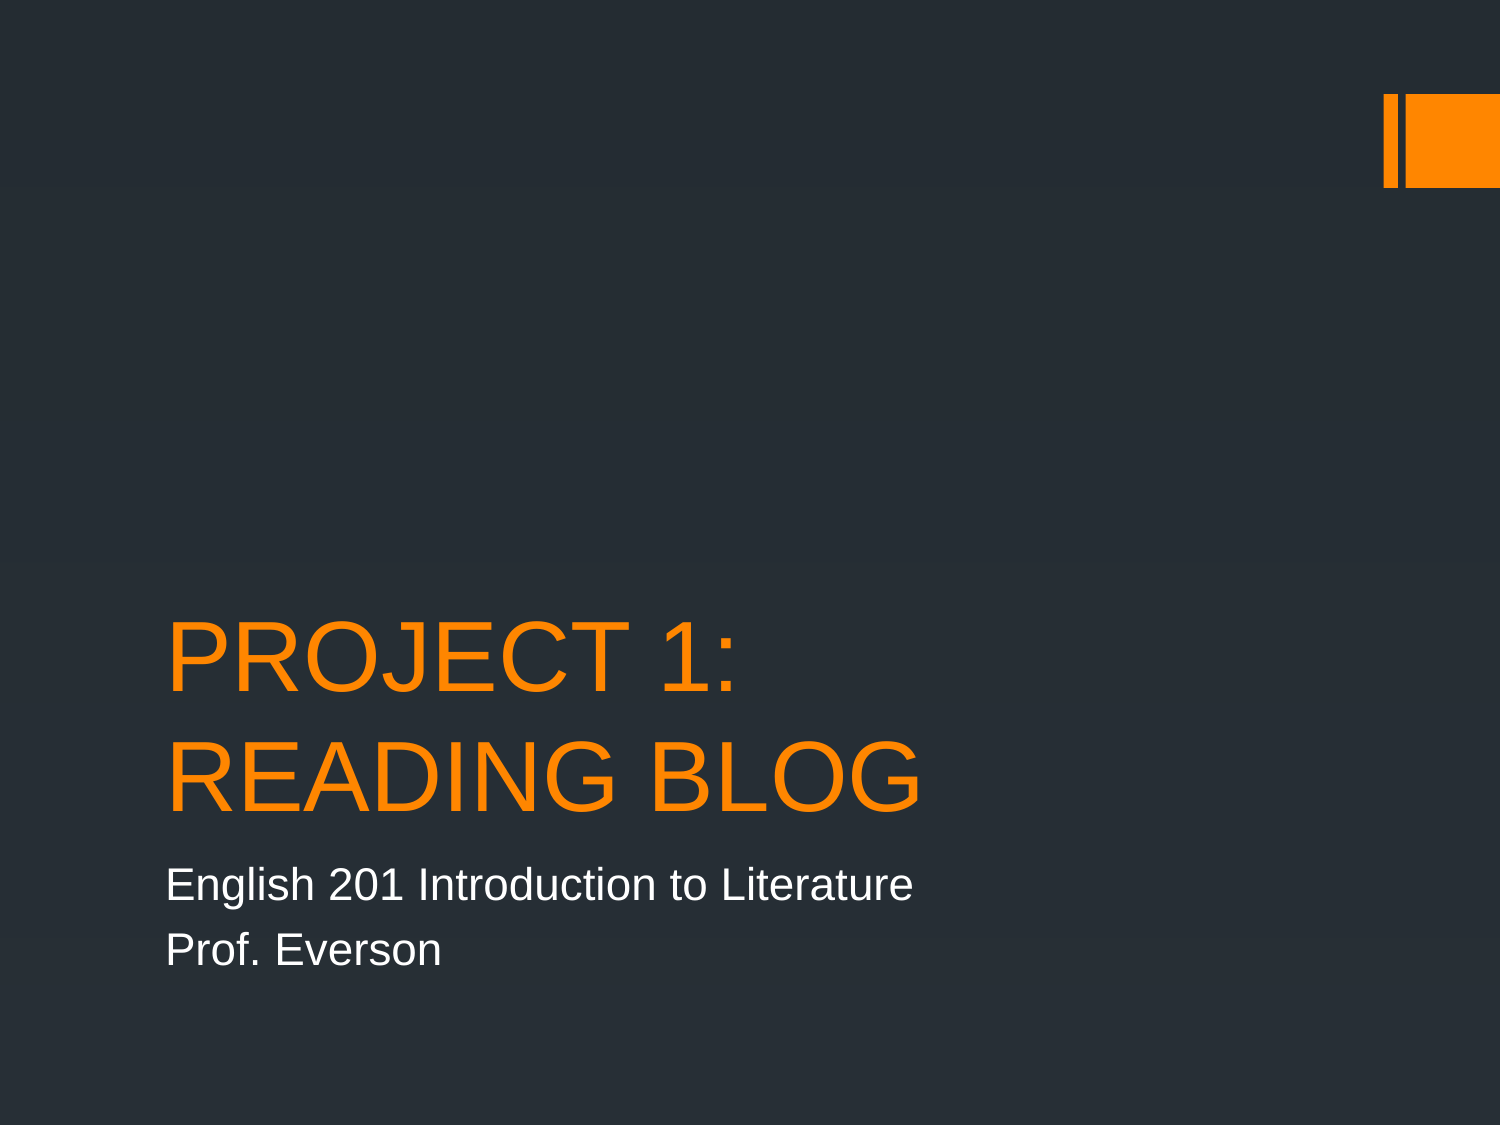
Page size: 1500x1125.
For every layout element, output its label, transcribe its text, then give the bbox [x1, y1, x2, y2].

subtitle English 201 Introduction to Literature Prof. Everson [150, 847, 1350, 1036]
title PROJECT 1: READING BLOG [150, 412, 1350, 839]
